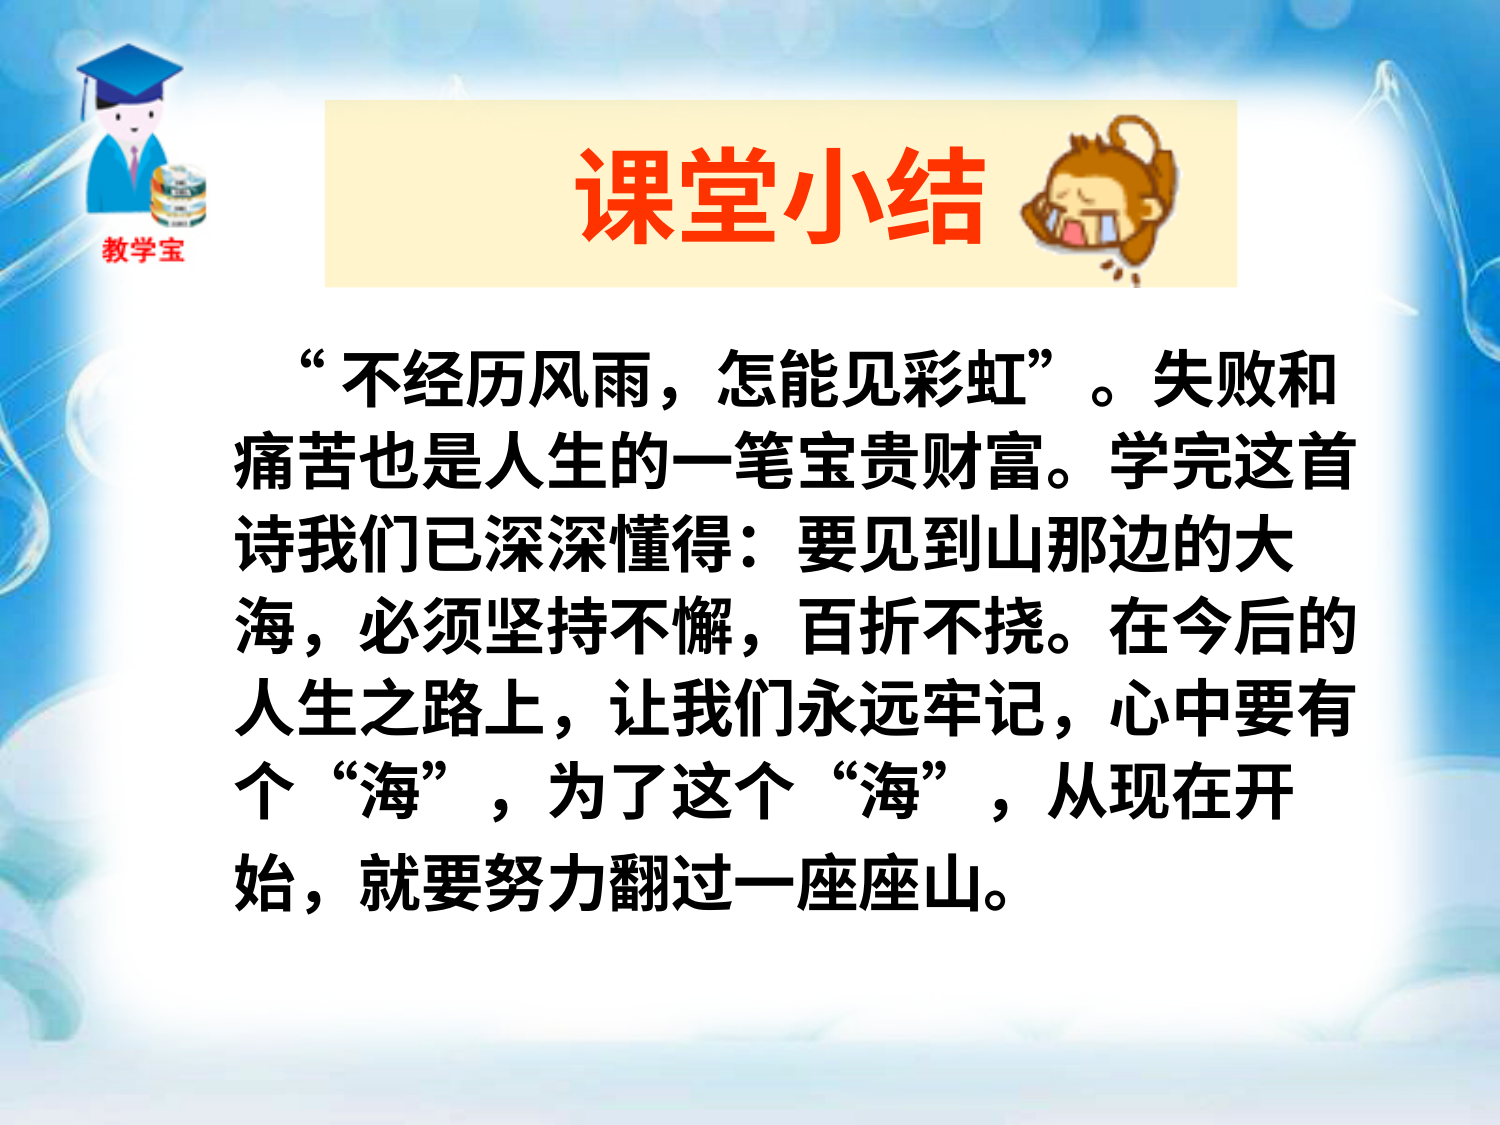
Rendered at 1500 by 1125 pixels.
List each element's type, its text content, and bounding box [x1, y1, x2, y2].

picture [0, 0, 1500, 1125]
title 课堂小结 [324, 99, 1238, 288]
list “不经历风雨，怎能见彩虹”。失败和痛苦也是人生的一笔宝贵财富。学完这首诗我们已深深懂得：要见到山那边的大海，必须坚持不懈，百折不挠。在今后的人生之路上，让我们永远牢记，心中要有个“海”，为了这个“海”，从现在开始，就要努力翻过一座座山。 [162, 324, 1388, 1063]
